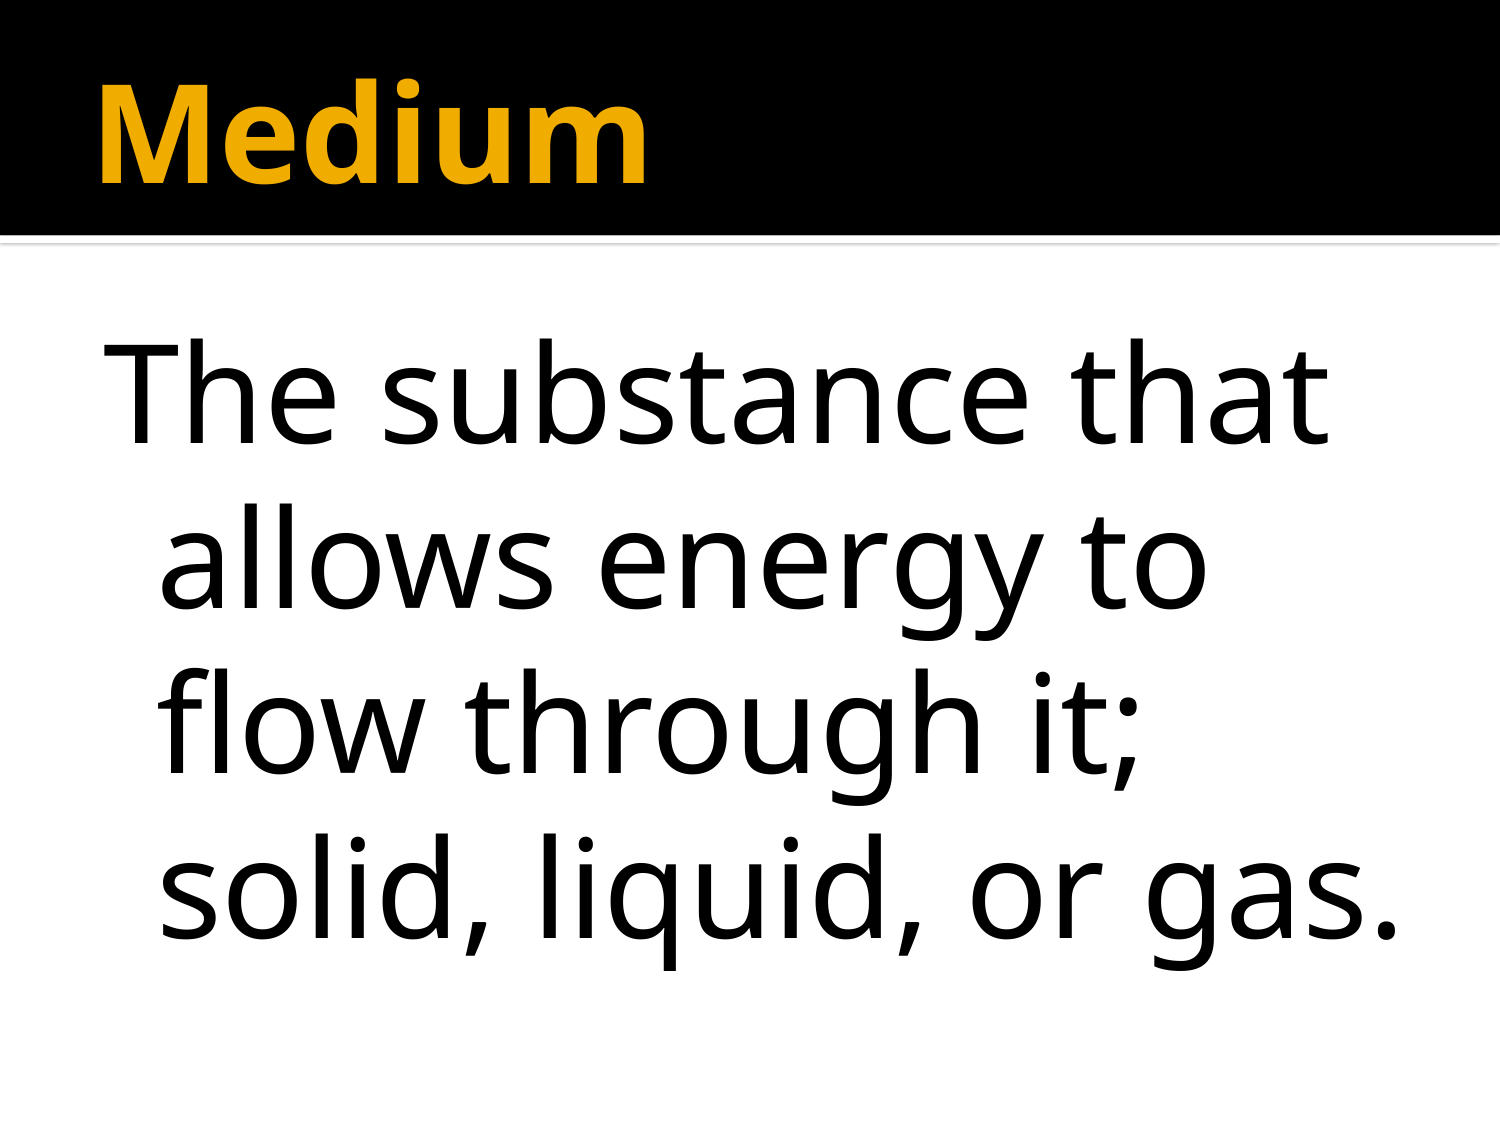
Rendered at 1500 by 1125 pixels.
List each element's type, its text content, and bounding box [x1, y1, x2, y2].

list The substance that allows energy to flow through it; solid, liquid, or gas. [75, 291, 1425, 1050]
title Medium [75, 25, 1425, 231]
